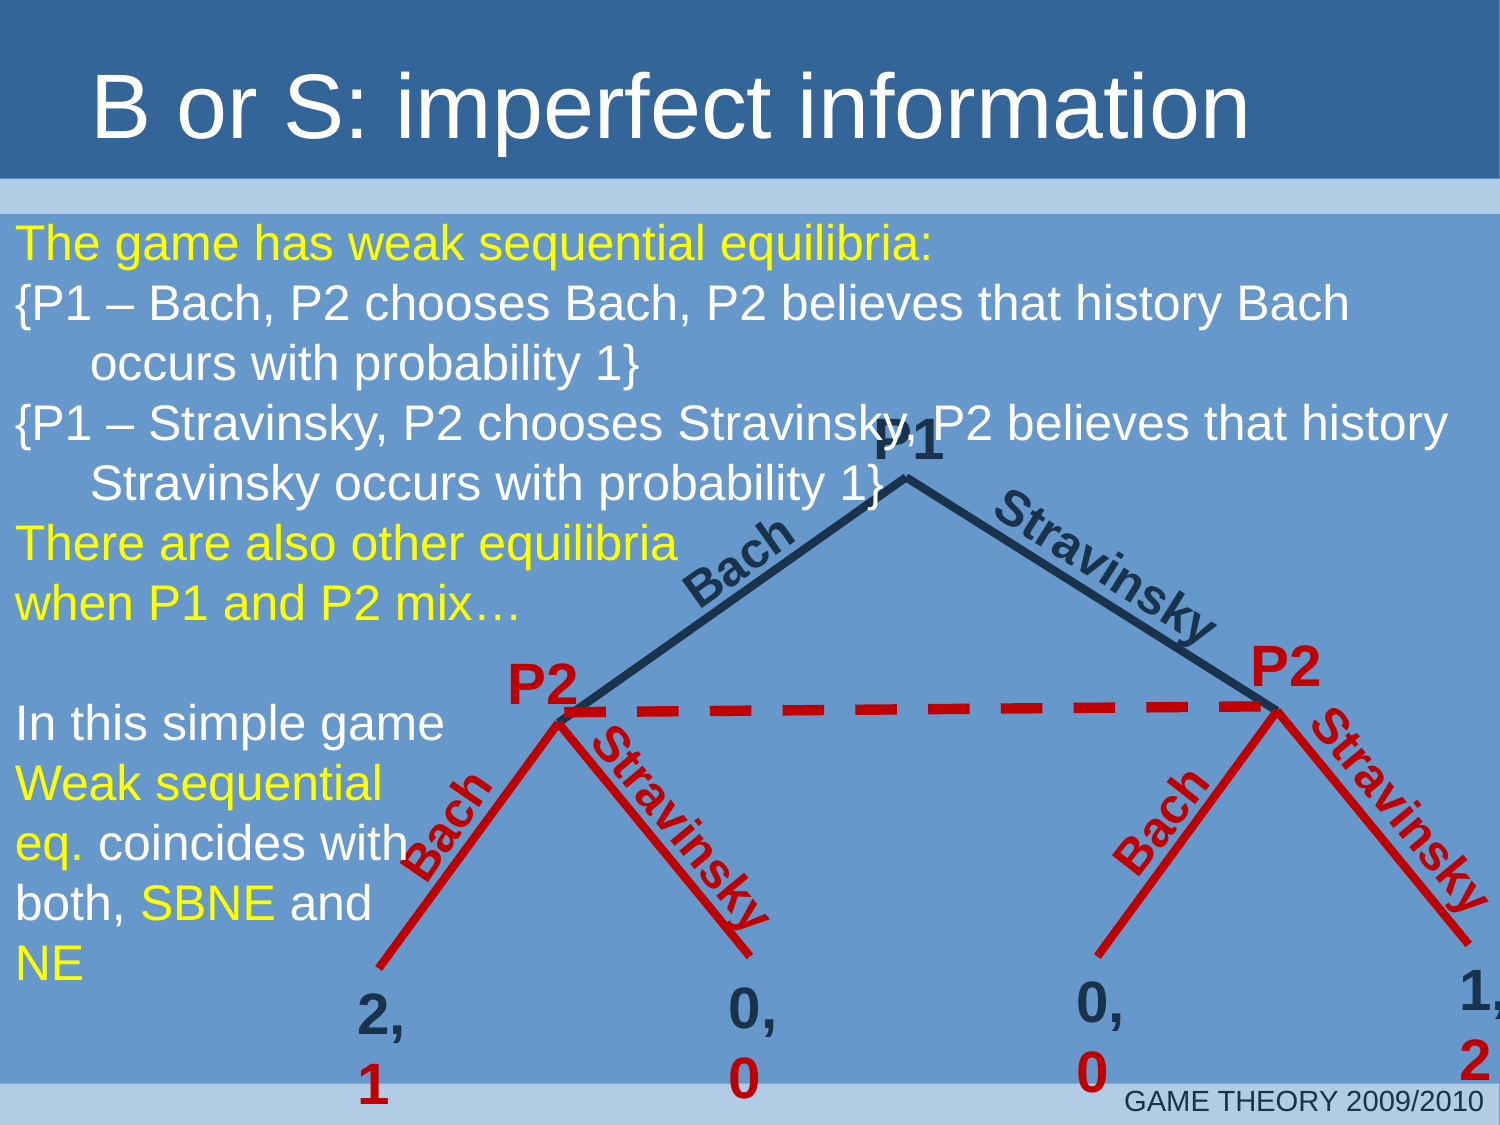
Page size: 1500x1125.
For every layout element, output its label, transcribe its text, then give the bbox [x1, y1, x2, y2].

title B or S: imperfect information [74, 42, 1464, 162]
text_box The game has weak sequential equilibria: {P1 – Bach, P2 chooses Bach, P2 believes that history Bach occurs with probability 1} {P1 – Stravinsky, P2 chooses Stravinsky, P2 believes that history Stravinsky occurs with probability 1} There are also other equilibria when P1 and P2 mix… In this simple game Weak sequential eq. coincides with both, SBNE and NE [0, 203, 1500, 1058]
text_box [564, 705, 1278, 713]
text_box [342, 393, 1500, 1125]
